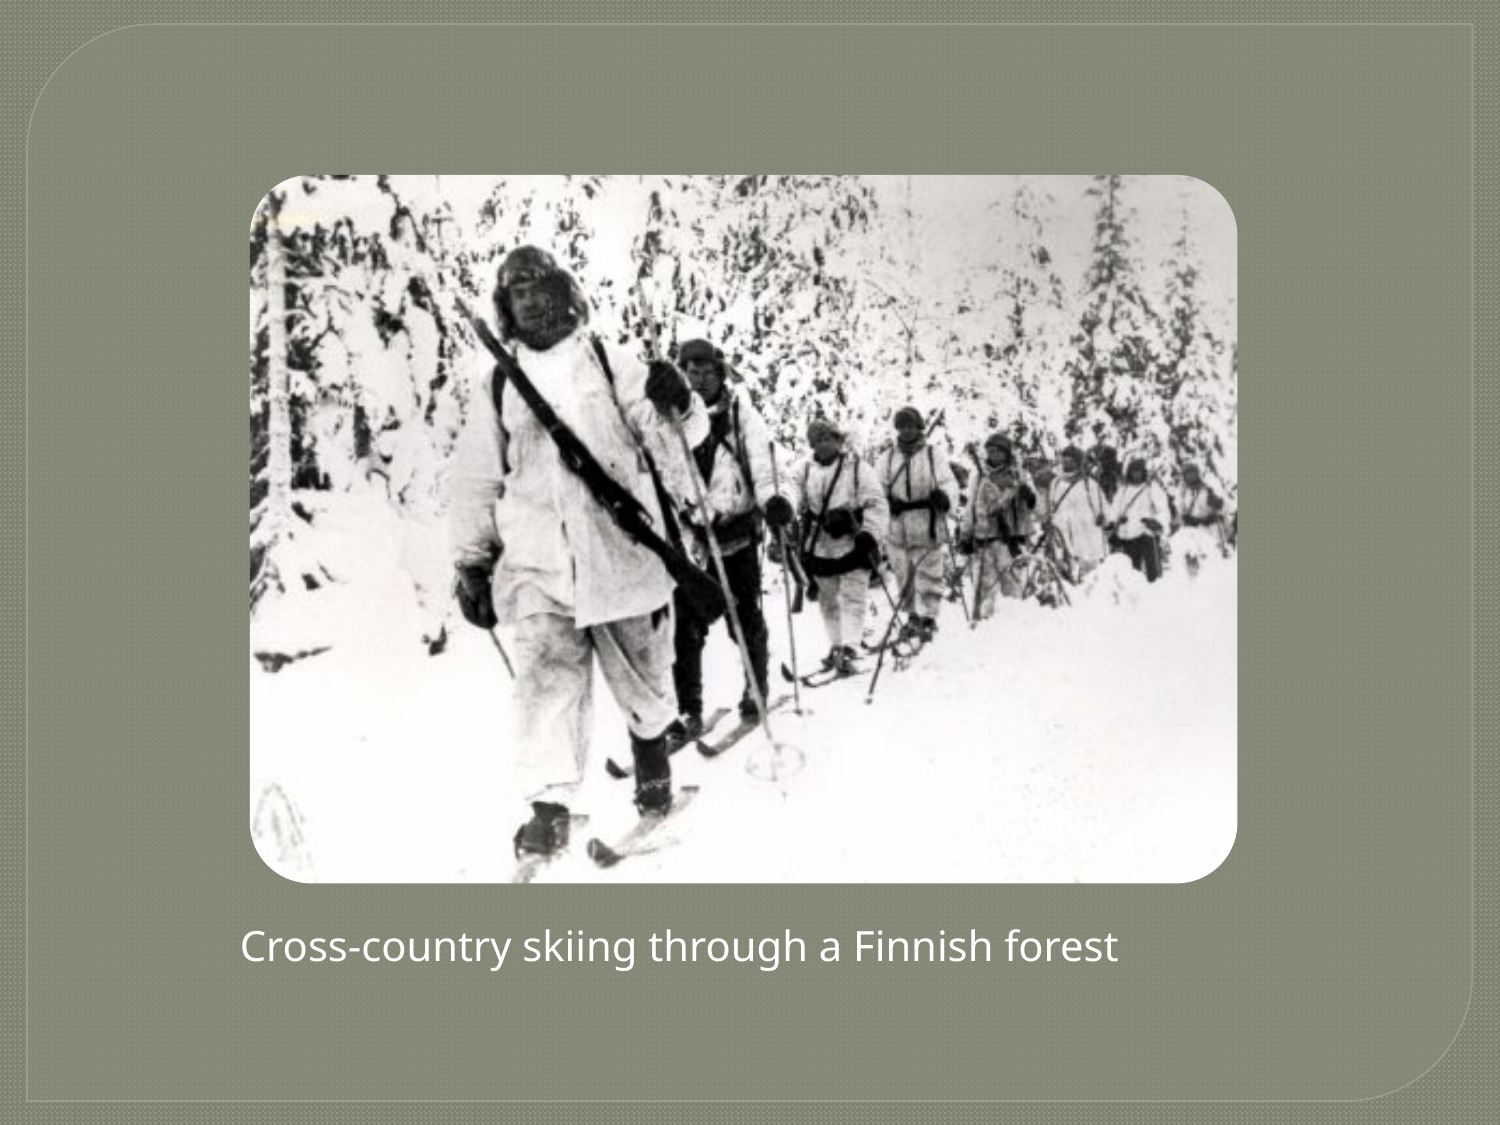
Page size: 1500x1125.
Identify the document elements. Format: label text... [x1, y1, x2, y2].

picture [249, 174, 1238, 884]
text_box Cross-country skiing through a Finnish forest [224, 912, 1200, 978]
